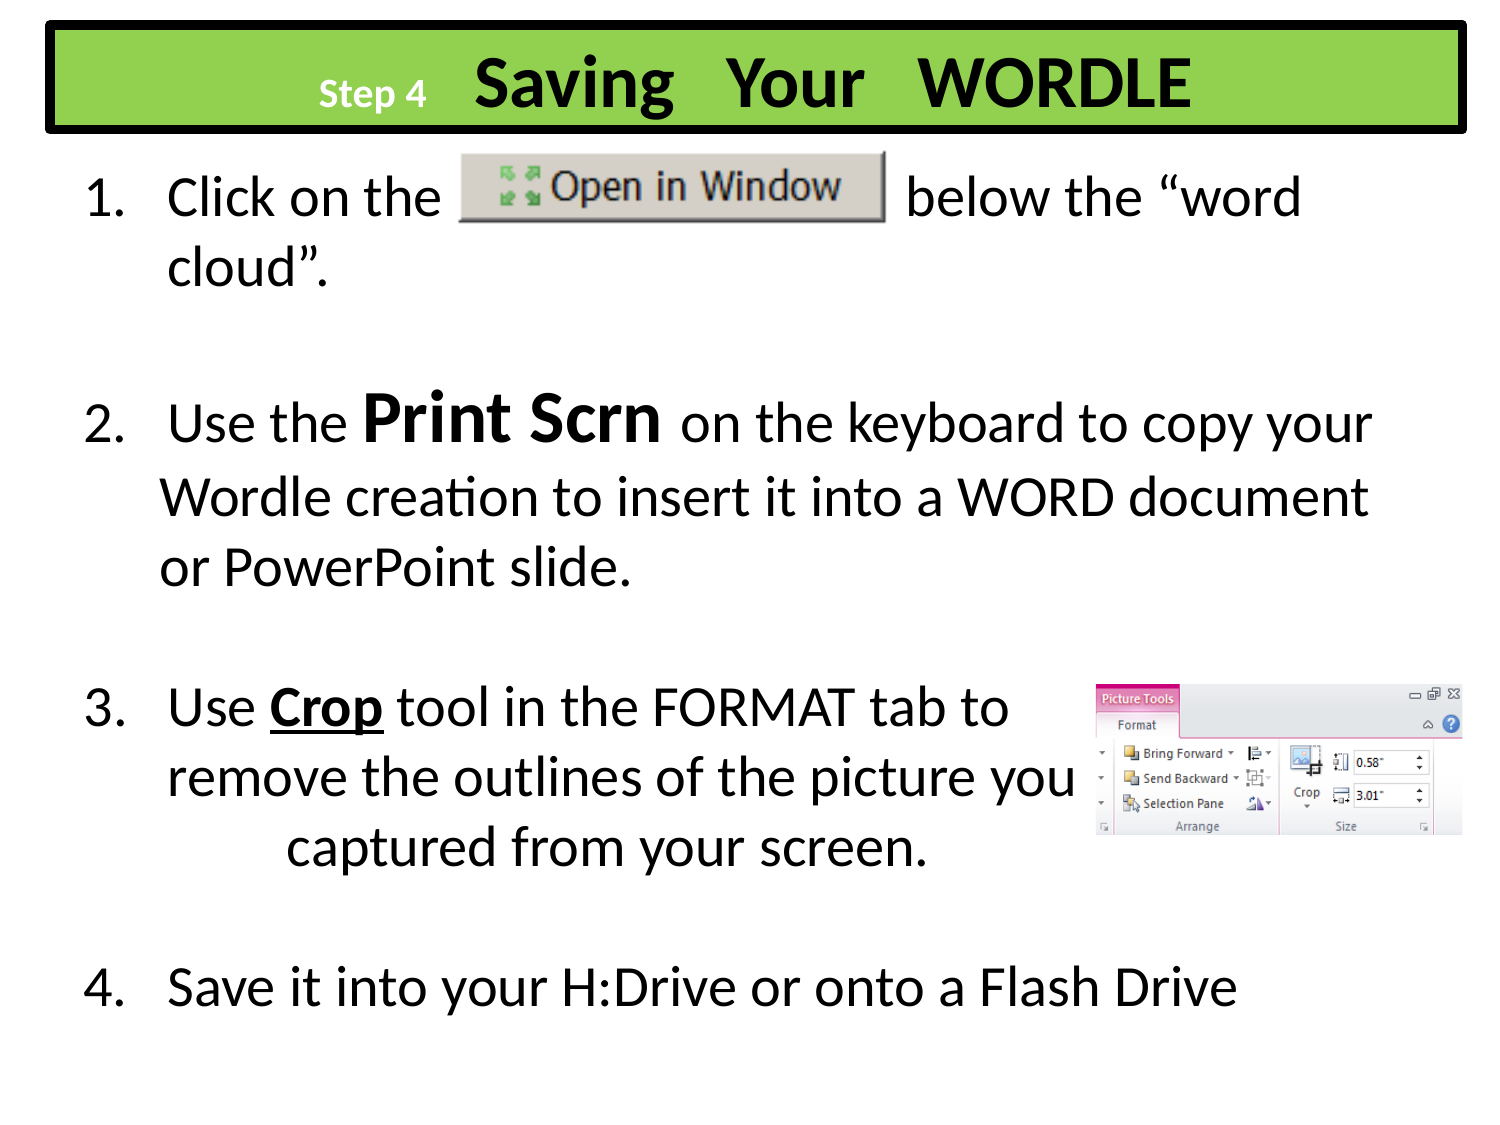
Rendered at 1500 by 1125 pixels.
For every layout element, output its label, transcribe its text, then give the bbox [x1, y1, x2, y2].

picture [449, 150, 903, 239]
text_box Step 4 Saving Your WORDLE [49, 24, 1463, 130]
picture [1095, 684, 1463, 836]
text_box 1. Click on the below the “word cloud”. 2. Use the Print Scrn on the keyboard to copy your Wordle creation to insert it into a WORD document or PowerPoint slide. Use Crop tool in the FORMAT tab to remove the outlines of the picture you captured from your screen. 4. Save it into your H:Drive or onto a Flash Drive [68, 150, 1444, 1125]
